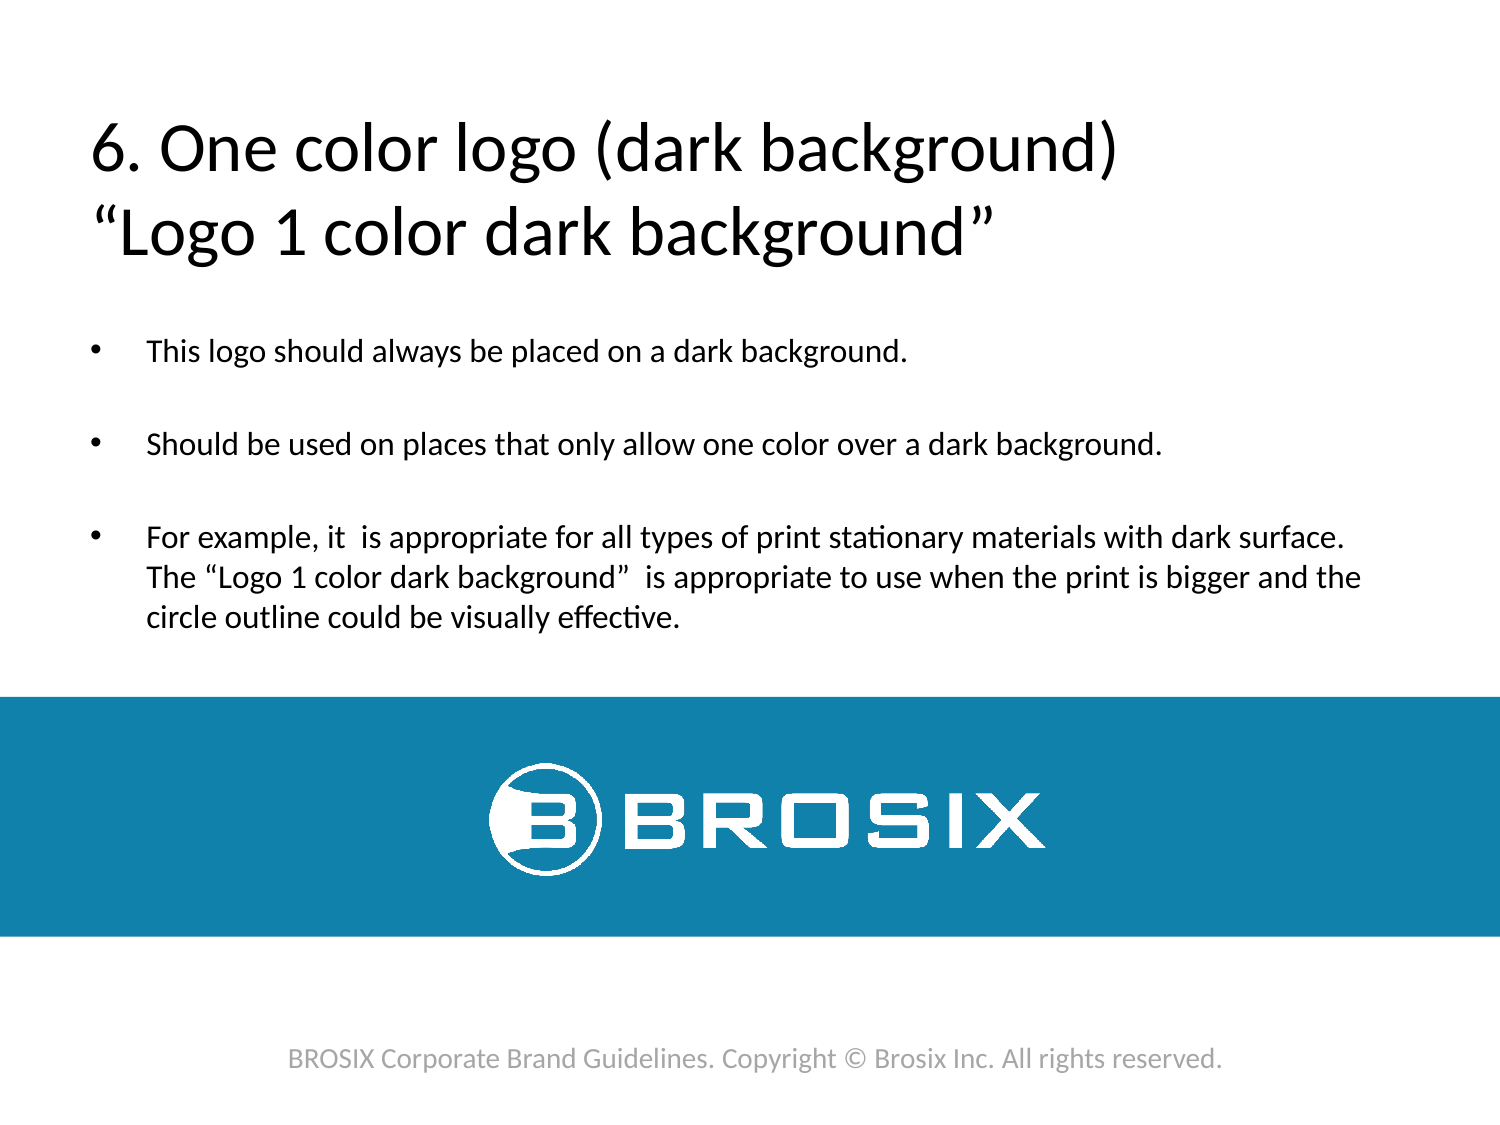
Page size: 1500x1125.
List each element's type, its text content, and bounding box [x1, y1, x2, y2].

picture [488, 763, 1046, 877]
text_box BROSIX Corporate Brand Guidelines. Copyright © Brosix Inc. All rights reserved. [41, 1031, 1471, 1082]
list This logo should always be placed on a dark background. Should be used on places that only allow one color over a dark background. For example, it is appropriate for all types of print stationary materials with dark surface. The “Logo 1 color dark background” is appropriate to use when the print is bigger and the circle outline could be visually effective. [75, 321, 1425, 695]
text_box [0, 695, 1500, 939]
title 6. One color logo (dark background) “Logo 1 color dark background” [75, 91, 1425, 279]
